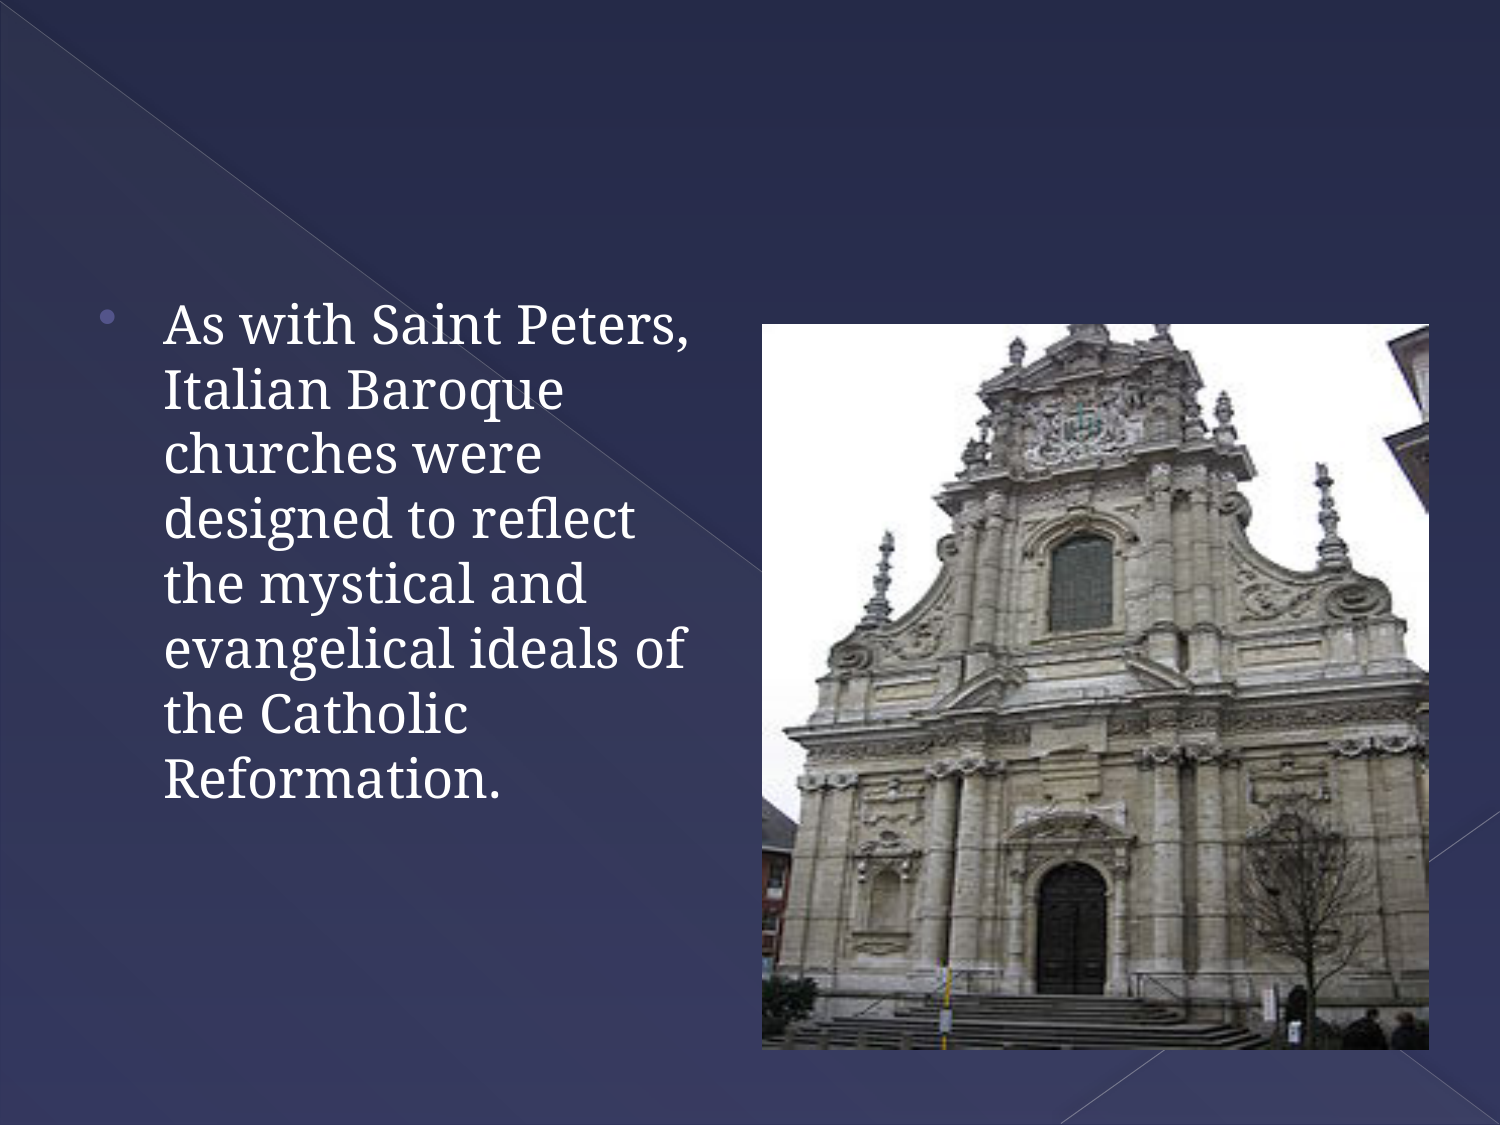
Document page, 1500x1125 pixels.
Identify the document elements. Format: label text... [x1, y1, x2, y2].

picture [762, 324, 1429, 1051]
list As with Saint Peters, Italian Baroque churches were designed to reflect the mystical and evangelical ideals of the Catholic Reformation. [75, 282, 738, 1025]
